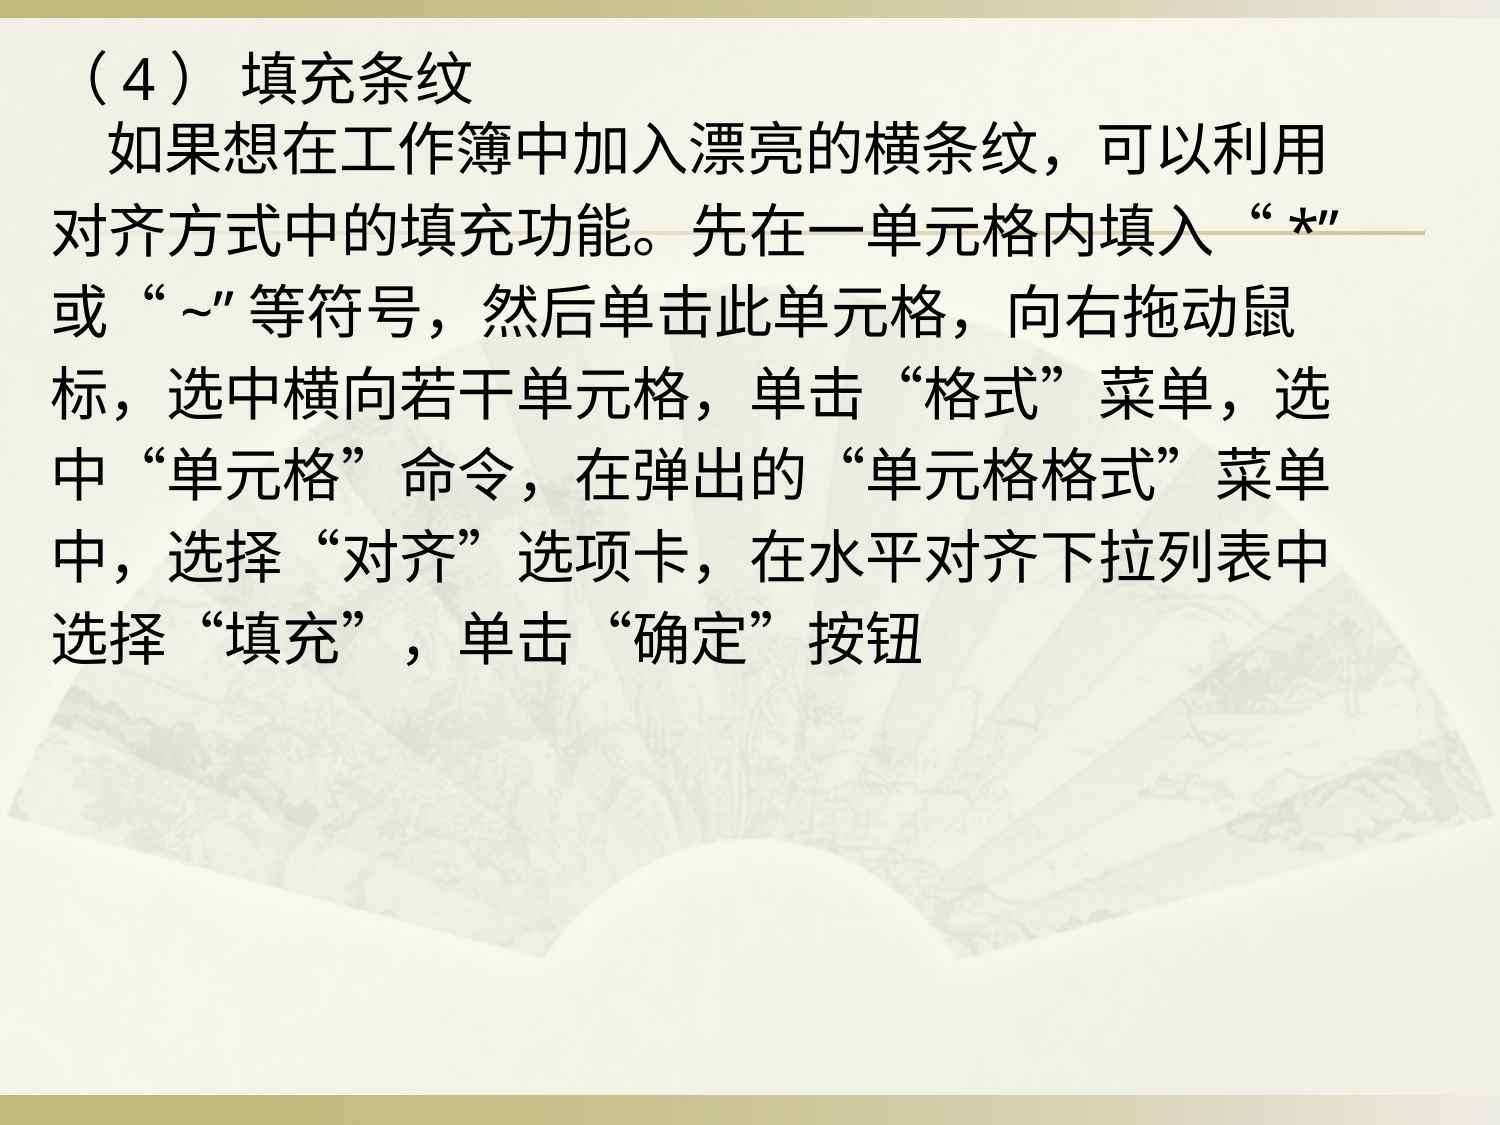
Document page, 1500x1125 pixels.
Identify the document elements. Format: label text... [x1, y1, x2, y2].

list （4） 填充条纹 如果想在工作簿中加入漂亮的横条纹，可以利用 对齐方式中的填充功能。先在一单元格内填入“*” 或“~”等符号，然后单击此单元格，向右拖动鼠 标，选中横向若干单元格，单击“格式”菜单，选 中“单元格”命令，在弹出的“单元格格式”菜单 中，选择“对齐”选项卡，在水平对齐下拉列表中 选择“填充”，单击“确定”按钮 [35, 35, 1465, 1090]
